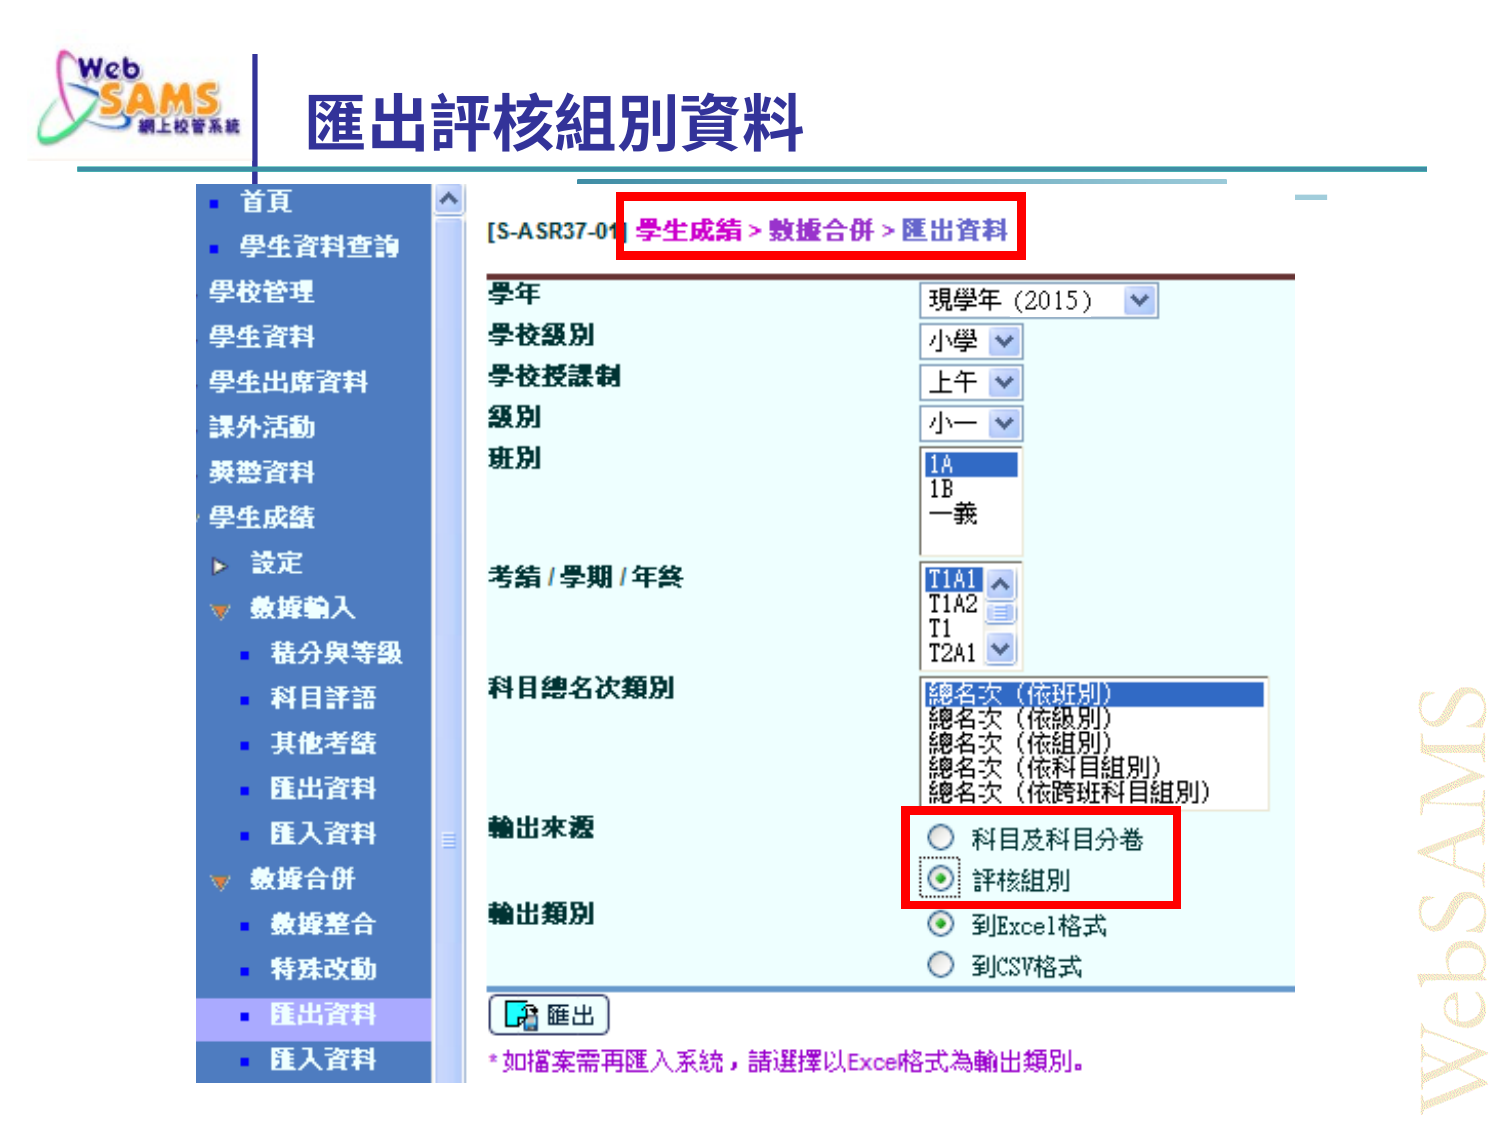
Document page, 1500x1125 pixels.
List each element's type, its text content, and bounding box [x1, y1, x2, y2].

picture [1393, 679, 1500, 1117]
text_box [195, 184, 1296, 1083]
picture [27, 29, 253, 161]
title 匯出評核組別資料 [289, 41, 1465, 167]
